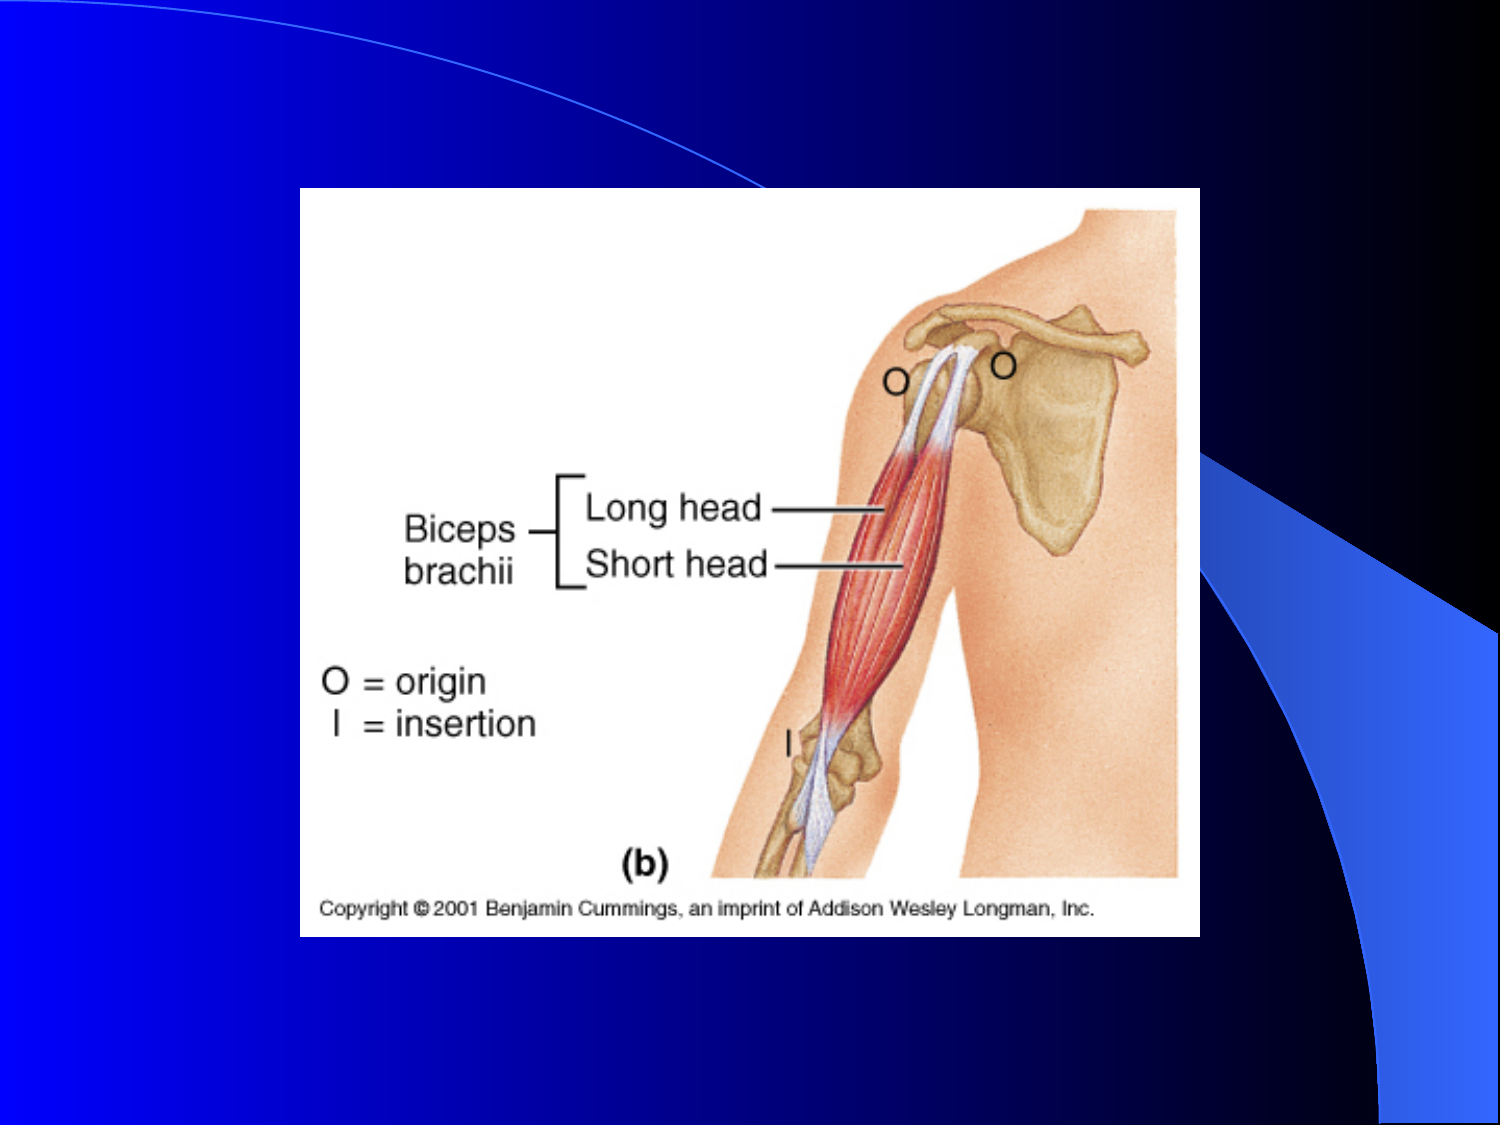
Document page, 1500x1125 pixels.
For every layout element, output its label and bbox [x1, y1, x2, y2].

picture [299, 188, 1200, 937]
